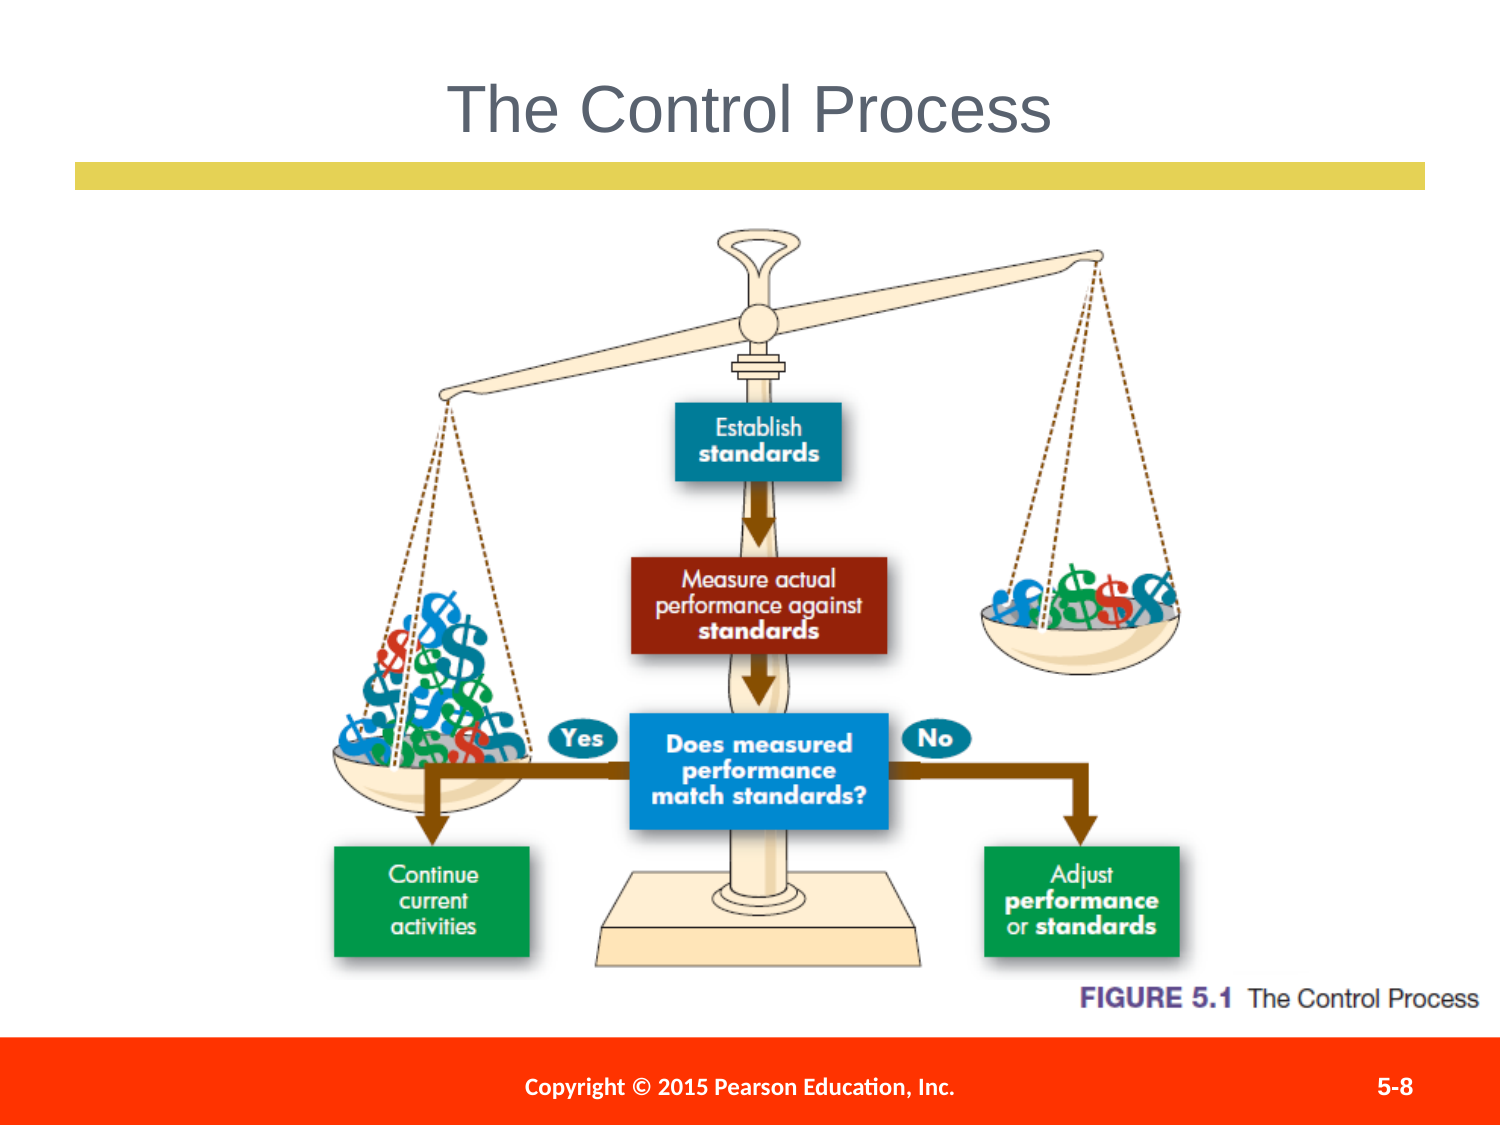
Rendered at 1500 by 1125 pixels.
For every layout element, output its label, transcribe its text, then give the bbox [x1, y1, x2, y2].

title The Control Process [74, 12, 1426, 201]
picture [298, 212, 1500, 1029]
